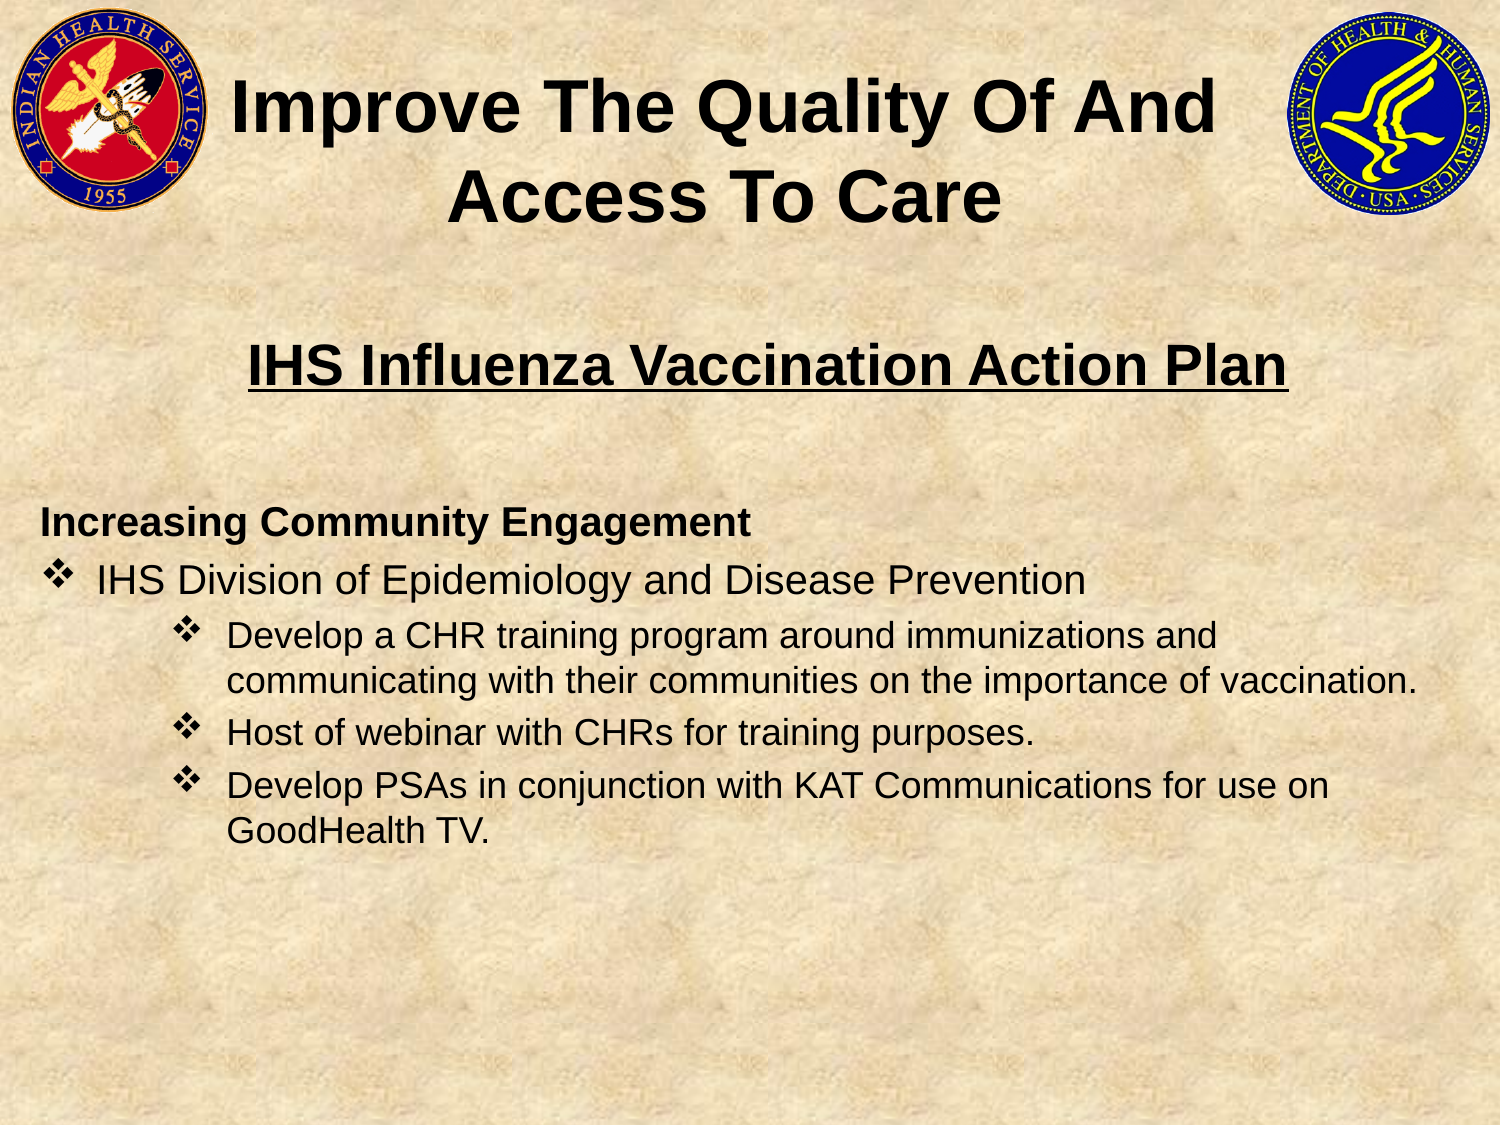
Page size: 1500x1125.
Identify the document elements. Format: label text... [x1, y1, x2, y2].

text_box Improve The Quality Of And Access To Care [212, 49, 1238, 335]
title IHS Influenza Vaccination Action Plan [0, 275, 1490, 430]
picture [0, 0, 1500, 1125]
list Increasing Community Engagement IHS Division of Epidemiology and Disease Prevention Develop a CHR training program around immunizations and communicating with their communities on the importance of vaccination. Host of webinar with CHRs for training purposes. Develop PSAs in conjunction with KAT Communications for use on GoodHealth TV. [24, 487, 1450, 988]
